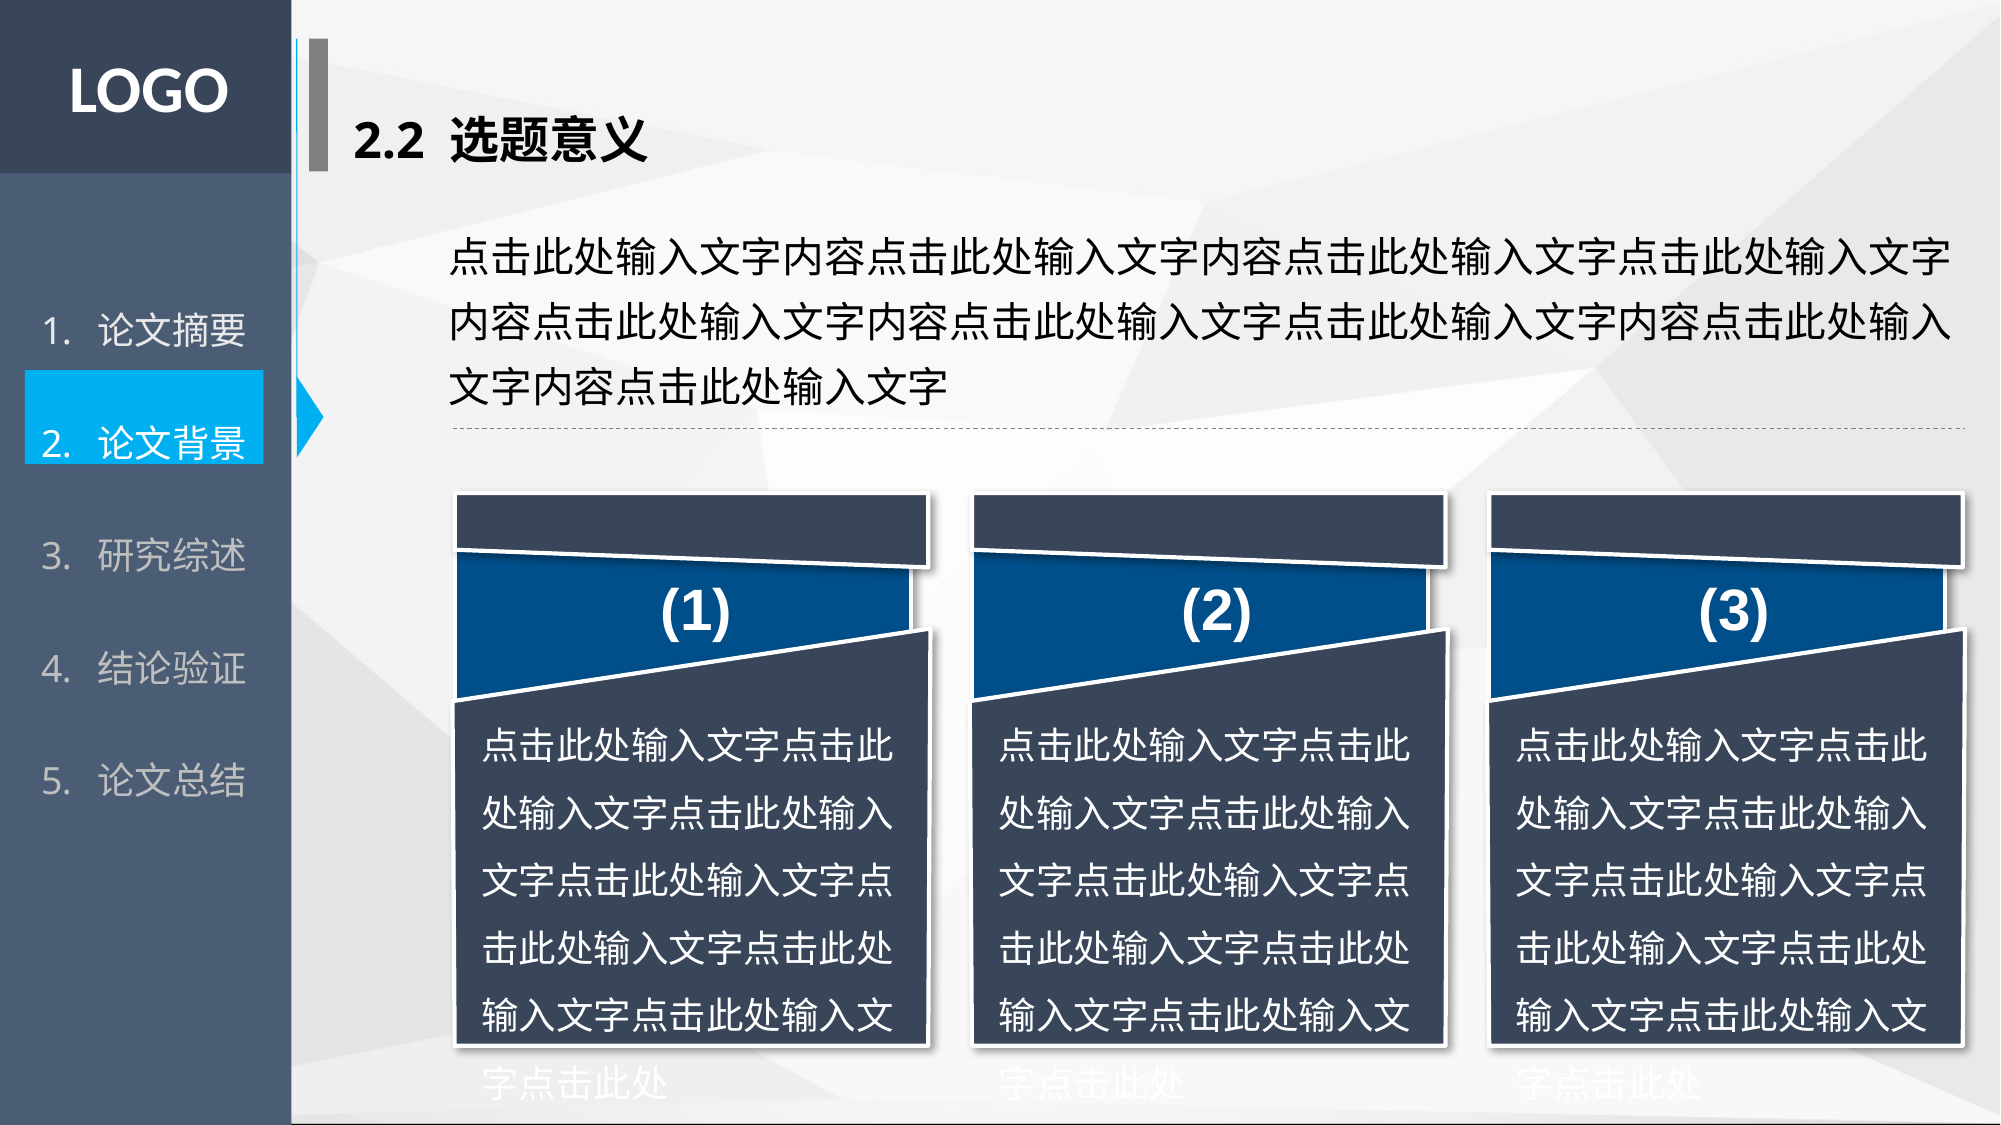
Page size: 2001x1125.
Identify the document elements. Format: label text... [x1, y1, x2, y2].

text_box 论文摘要 论文背景 研究综述 结论验证 论文总结 [26, 232, 263, 370]
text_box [24, 370, 324, 465]
text_box 2.2 选题意义 [338, 101, 665, 177]
text_box 点击此处输入文字内容点击此处输入文字内容点击此处输入文字点击此处输入文字内容点击此处输入文字内容点击此处输入文字点击此处输入文字内容点击此处输入文字内容点击此处输入文字 [433, 199, 1975, 429]
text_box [1487, 492, 1975, 1049]
picture [292, 0, 2001, 1125]
text_box LOGO [54, 38, 245, 134]
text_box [452, 492, 941, 1049]
text_box [308, 38, 329, 172]
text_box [969, 492, 1458, 1049]
text_box 论文摘要 论文背景 研究综述 结论验证 论文总结 [26, 465, 263, 810]
